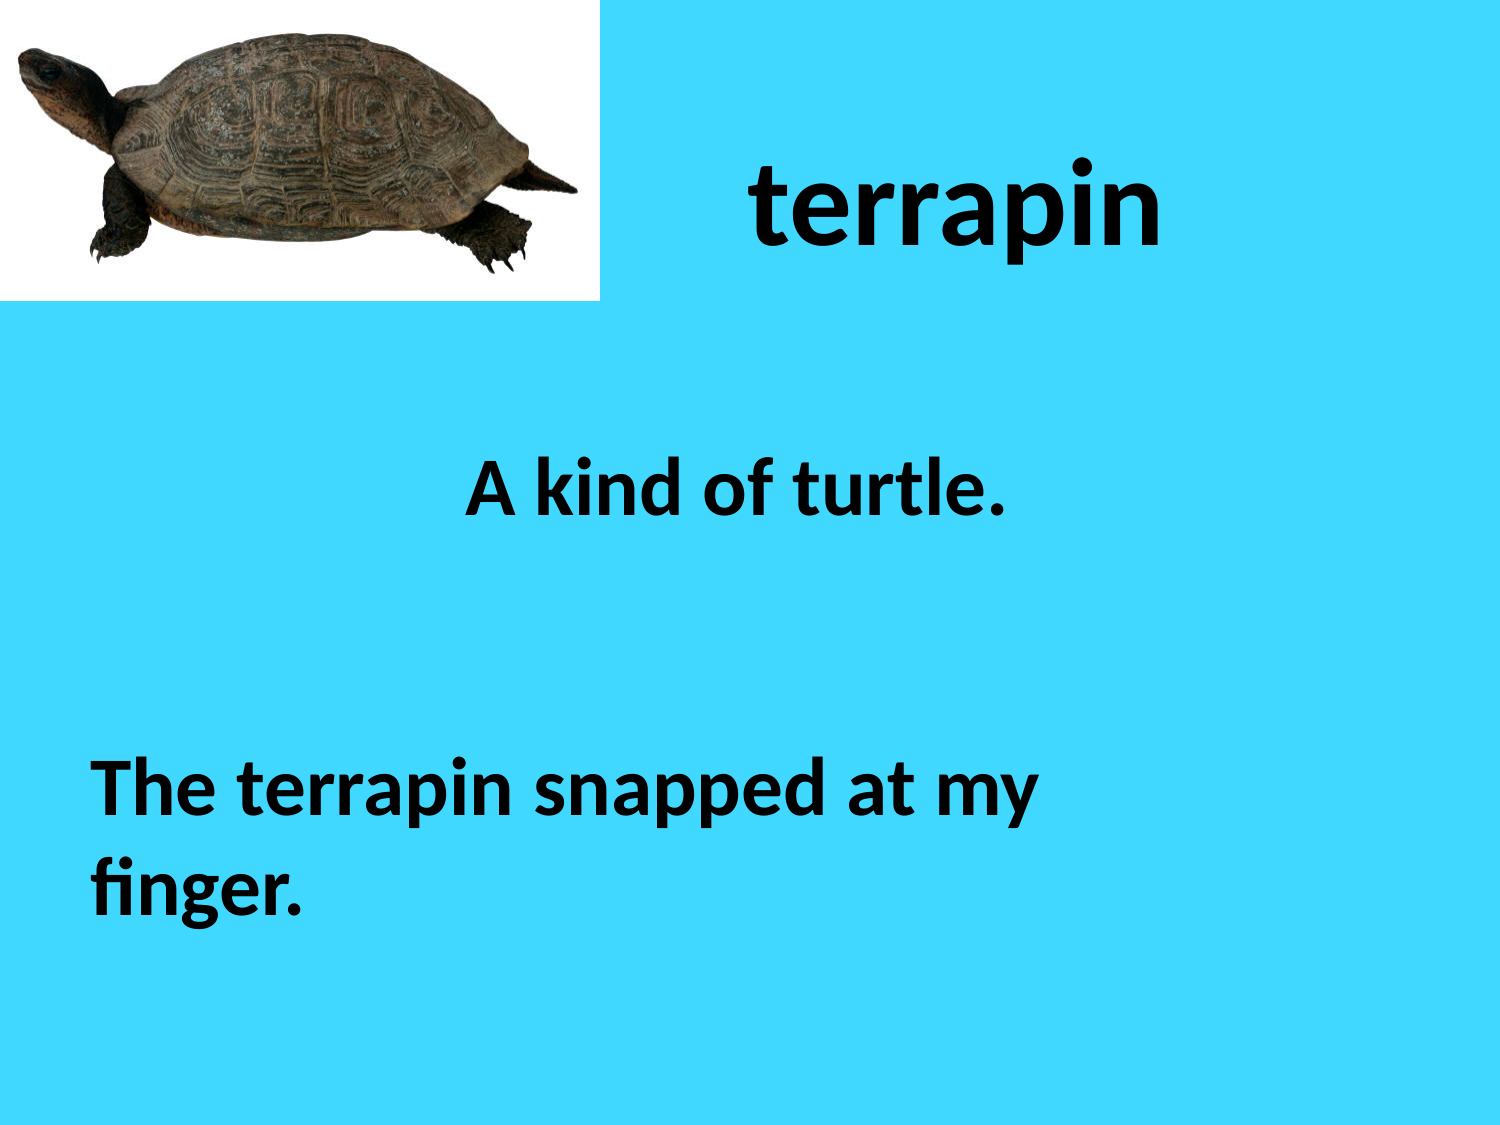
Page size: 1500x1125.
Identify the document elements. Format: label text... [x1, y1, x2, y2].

text_box The terrapin snapped at my finger. [74, 724, 1125, 1013]
subtitle A kind of turtle. [450, 425, 1500, 713]
picture [0, 0, 601, 302]
title terrapin [537, 75, 1375, 317]
